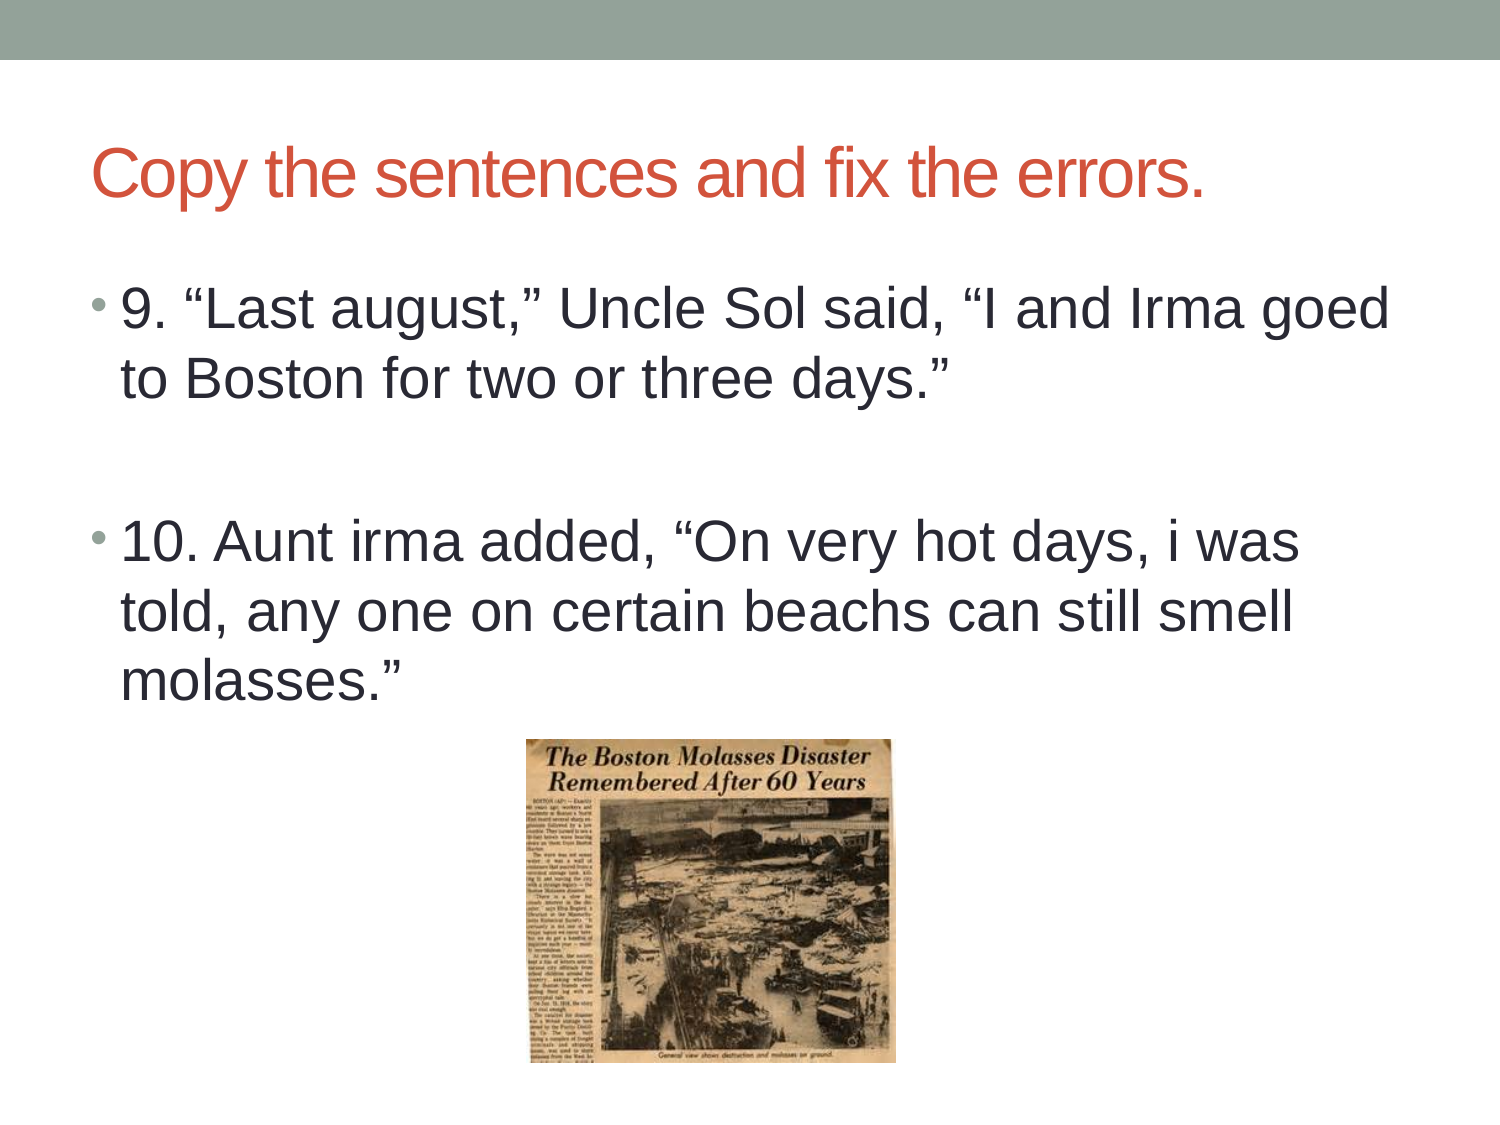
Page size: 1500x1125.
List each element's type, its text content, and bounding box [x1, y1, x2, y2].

title Copy the sentences and fix the errors. [75, 87, 1425, 250]
picture [525, 739, 897, 1063]
list 9. “Last august,” Uncle Sol said, “I and Irma goed to Boston for two or three days.” 10. Aunt irma added, “On very hot days, i was told, any one on certain beachs can still smell molasses.” [75, 262, 1425, 1063]
